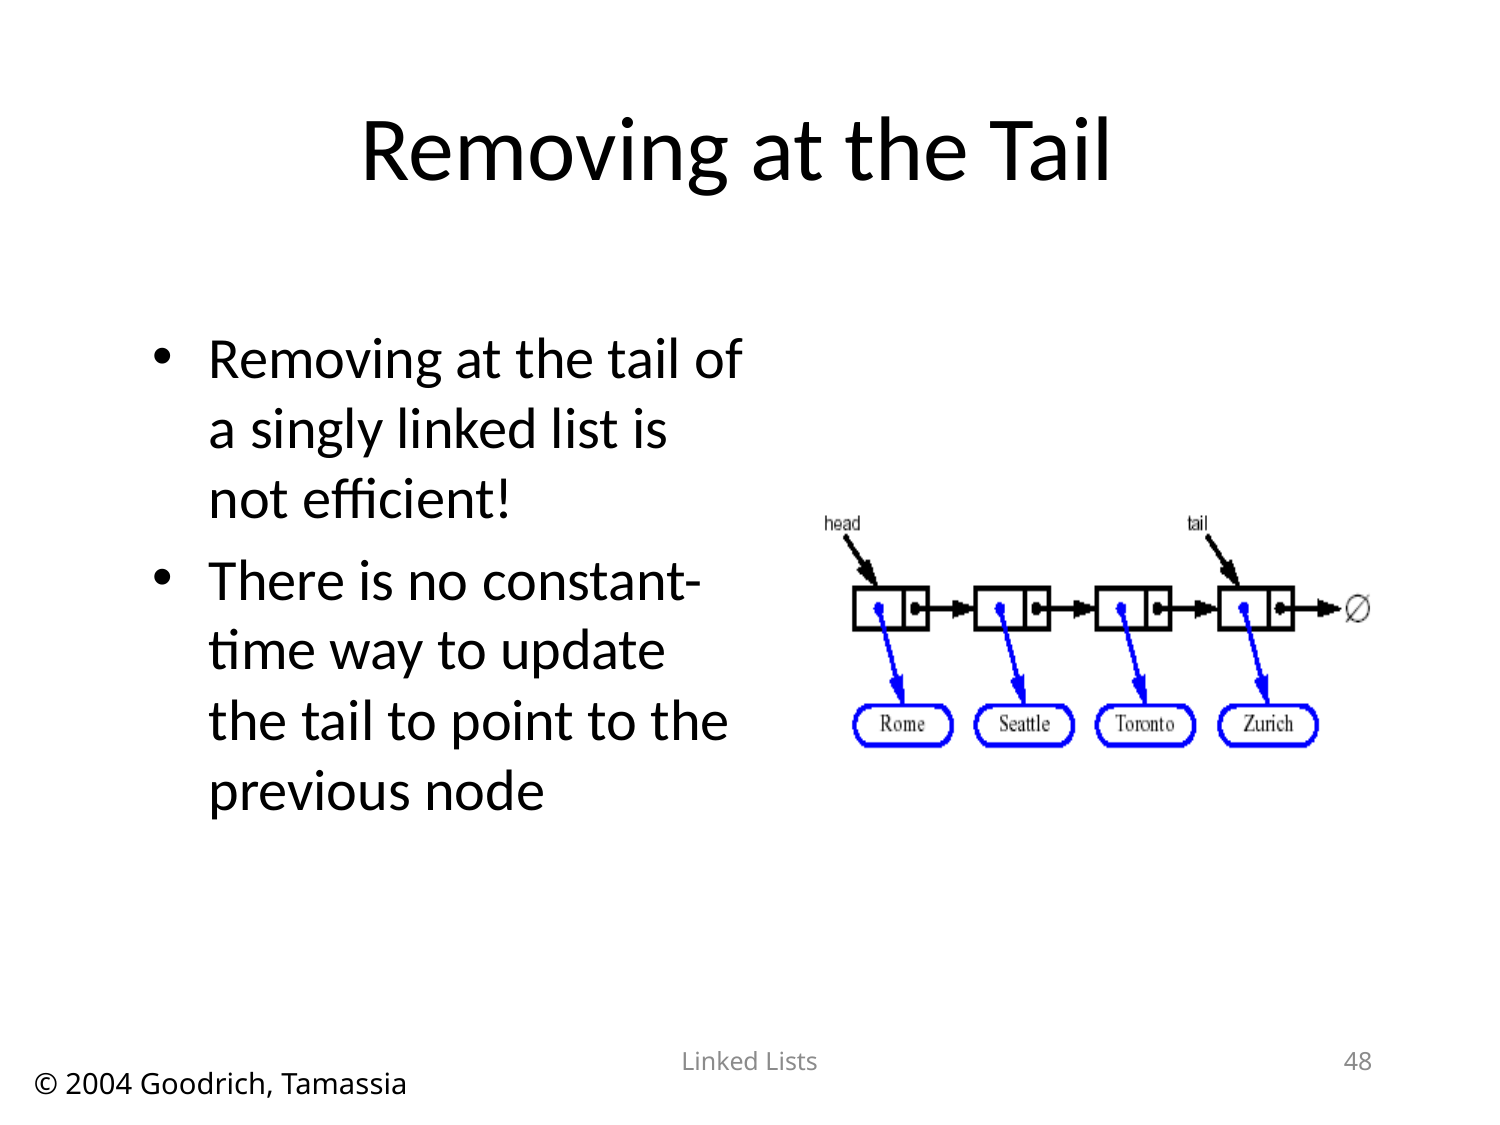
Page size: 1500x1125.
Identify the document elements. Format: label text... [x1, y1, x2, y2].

footer Linked Lists [512, 1025, 988, 1100]
list Removing at the tail of a singly linked list is not efficient! There is no constant-time way to update the tail to point to the previous node [137, 312, 763, 988]
slide_number 48 [1074, 1025, 1388, 1100]
title Removing at the Tail [99, 50, 1375, 238]
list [812, 503, 1401, 763]
